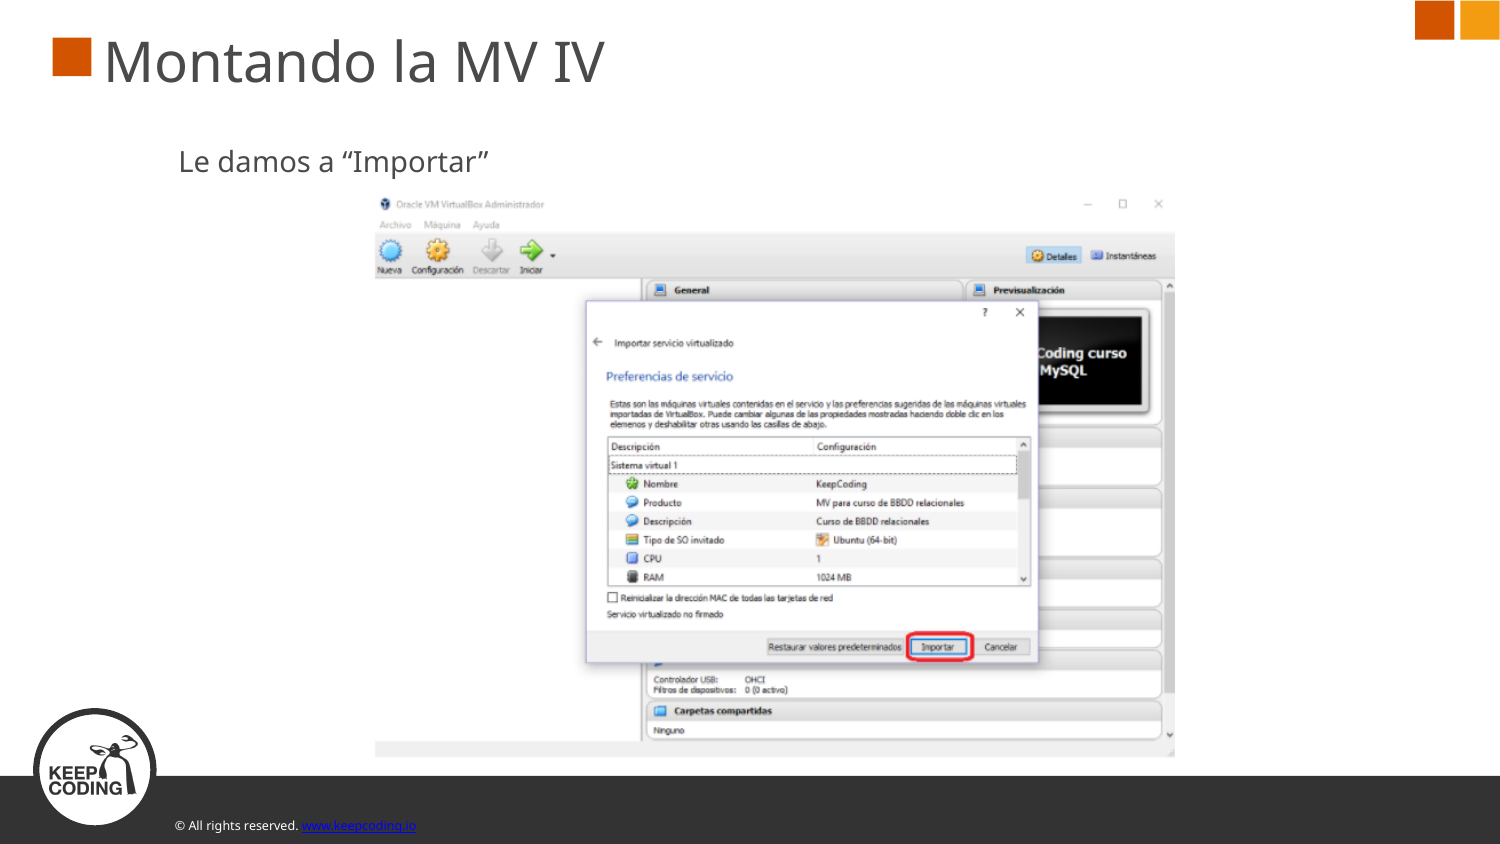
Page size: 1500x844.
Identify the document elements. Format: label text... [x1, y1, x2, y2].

list Le damos a “Importar” [94, 134, 1453, 224]
picture [373, 186, 1175, 758]
picture [49, 735, 138, 795]
title Montando la MV IV [94, 17, 1381, 107]
